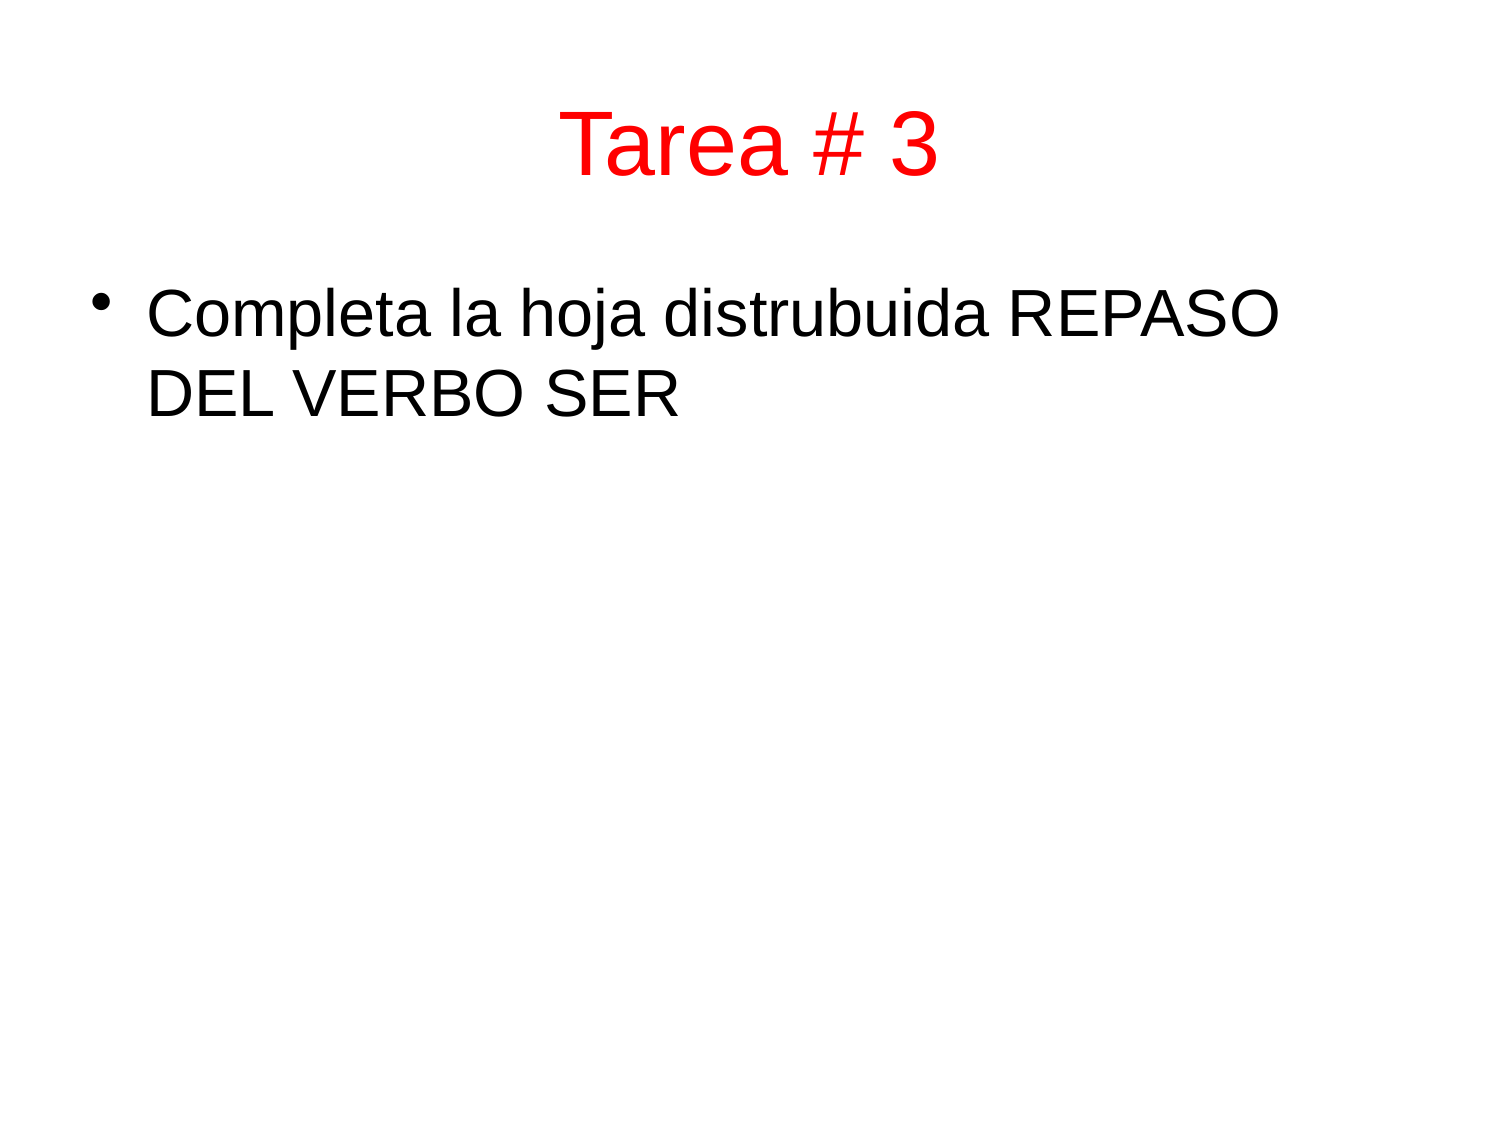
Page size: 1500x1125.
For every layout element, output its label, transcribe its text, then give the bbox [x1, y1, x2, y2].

list Completa la hoja distrubuida REPASO DEL VERBO SER [75, 262, 1425, 1005]
title Tarea # 3 [75, 45, 1425, 233]
